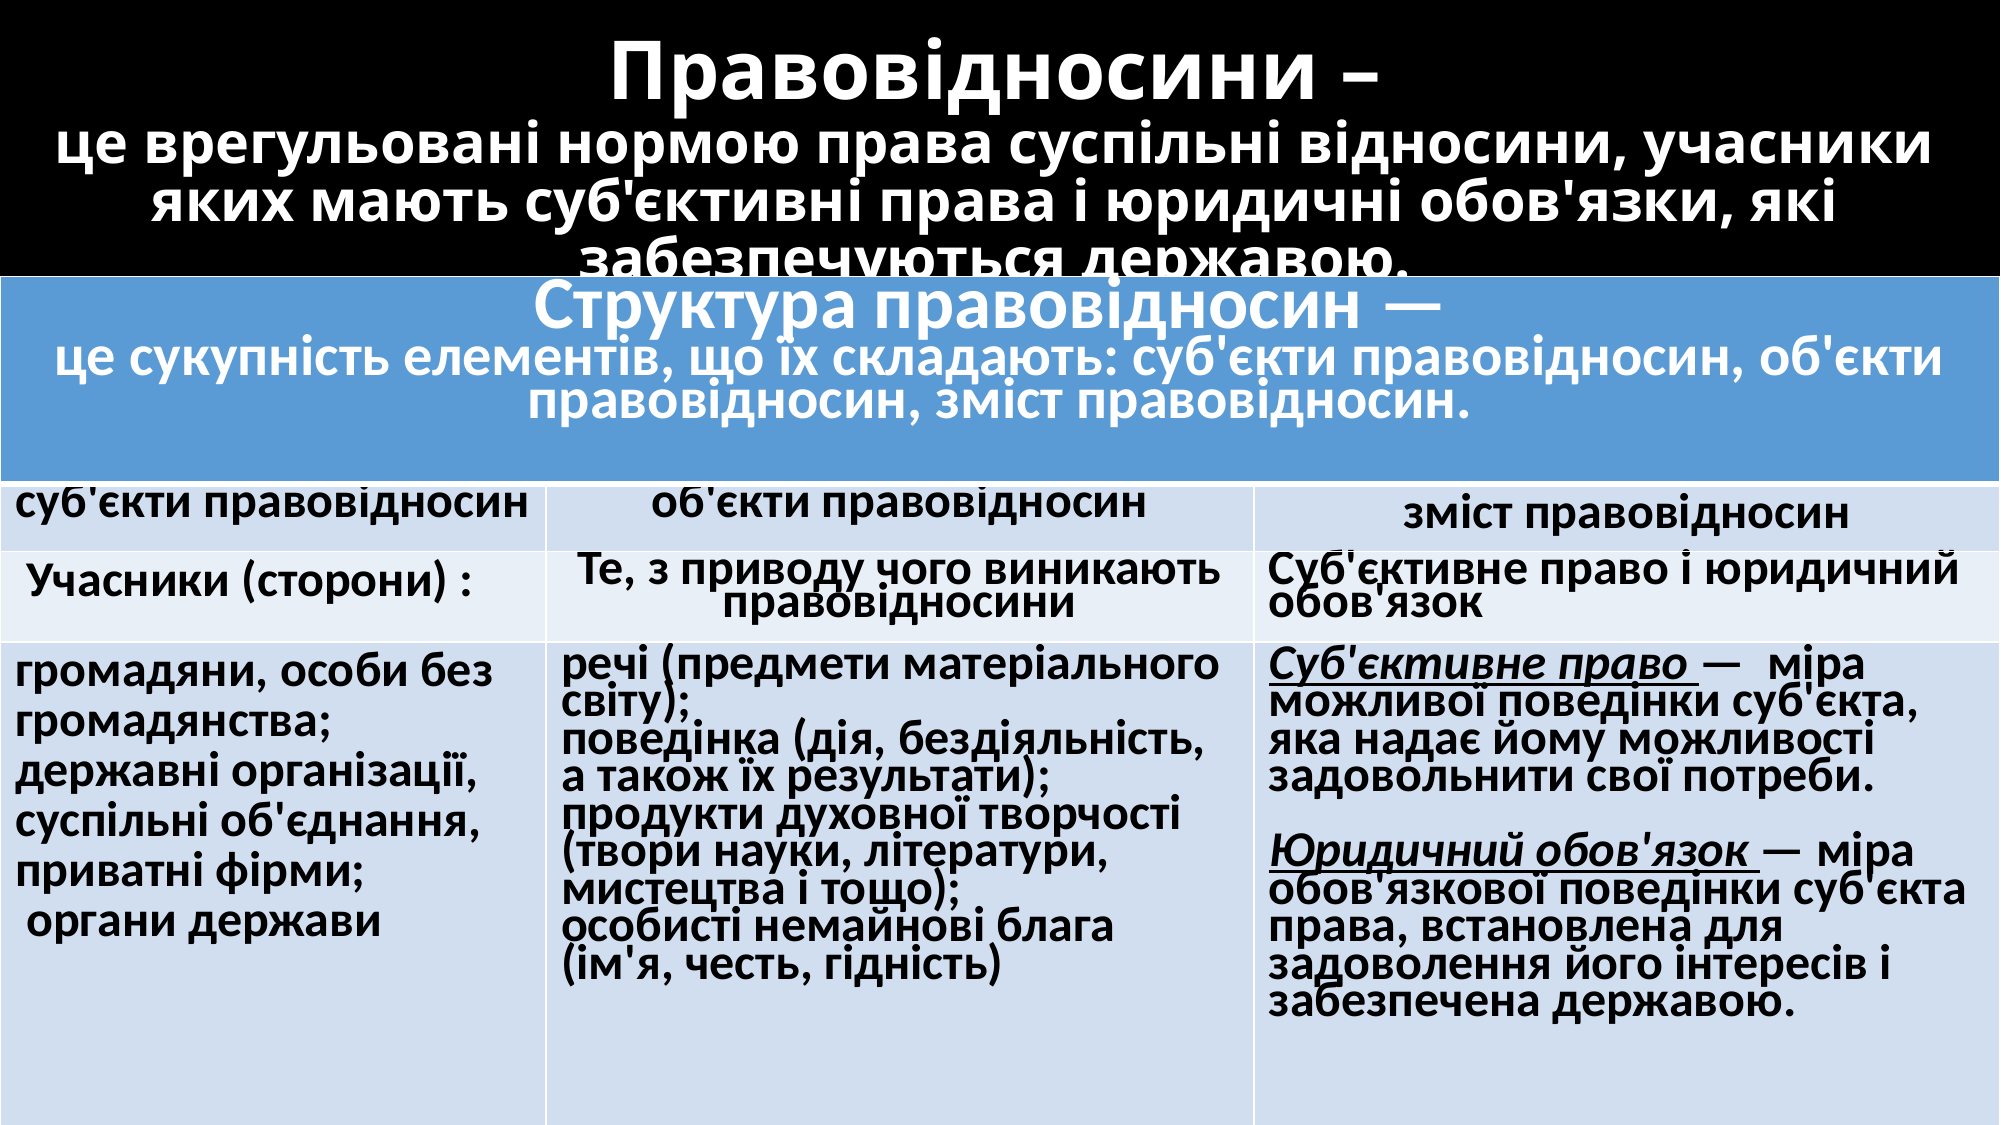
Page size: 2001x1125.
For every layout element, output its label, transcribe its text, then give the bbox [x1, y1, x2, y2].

table_cell Те, з приводу чого виникають правовідносини [547, 552, 1253, 641]
table_cell суб'єкти правовідносин [1, 487, 545, 551]
table_cell Суб'єктивне право і юридичний обов'язок [1255, 552, 1999, 641]
table_cell громадяни, особи без громадянства; державні організації, суспільні об'єднання, приватні фірми; органи держави [1, 643, 545, 1125]
table_header Структура правовідносин — це сукупність елементів, що їх складають: суб'єкти правовідносин, об'єкти правовідносин, зміст правовідносин. [1, 277, 1999, 481]
table_cell Суб'єктивне право — міра можливої поведінки суб'єкта, яка надає йому можливості задовольнити свої потреби. Юридичний обов'язок — міра обов'язкової поведінки суб'єкта права, встановлена для задоволення його інтересів і забезпечена державою. [1255, 643, 1999, 1125]
title Правовідносини – це врегульовані нормою права суспільні відносини, учасники яких мають суб'єктивні права і юридичні обов'язки, які забезпечуються державою. [28, 24, 1961, 276]
table_cell об'єкти правовідносин [547, 487, 1253, 551]
table_cell зміст правовідносин [1255, 487, 1999, 551]
table_cell речі (предмети матеріального світу); поведінка (дія, бездіяльність, а також їх результати); продукти духовної творчості (твори науки, літератури, мистецтва і тощо); особисті немайнові блага (ім'я, честь, гідність) [547, 643, 1253, 1125]
table_cell Учасники (сторони) : [1, 552, 545, 641]
